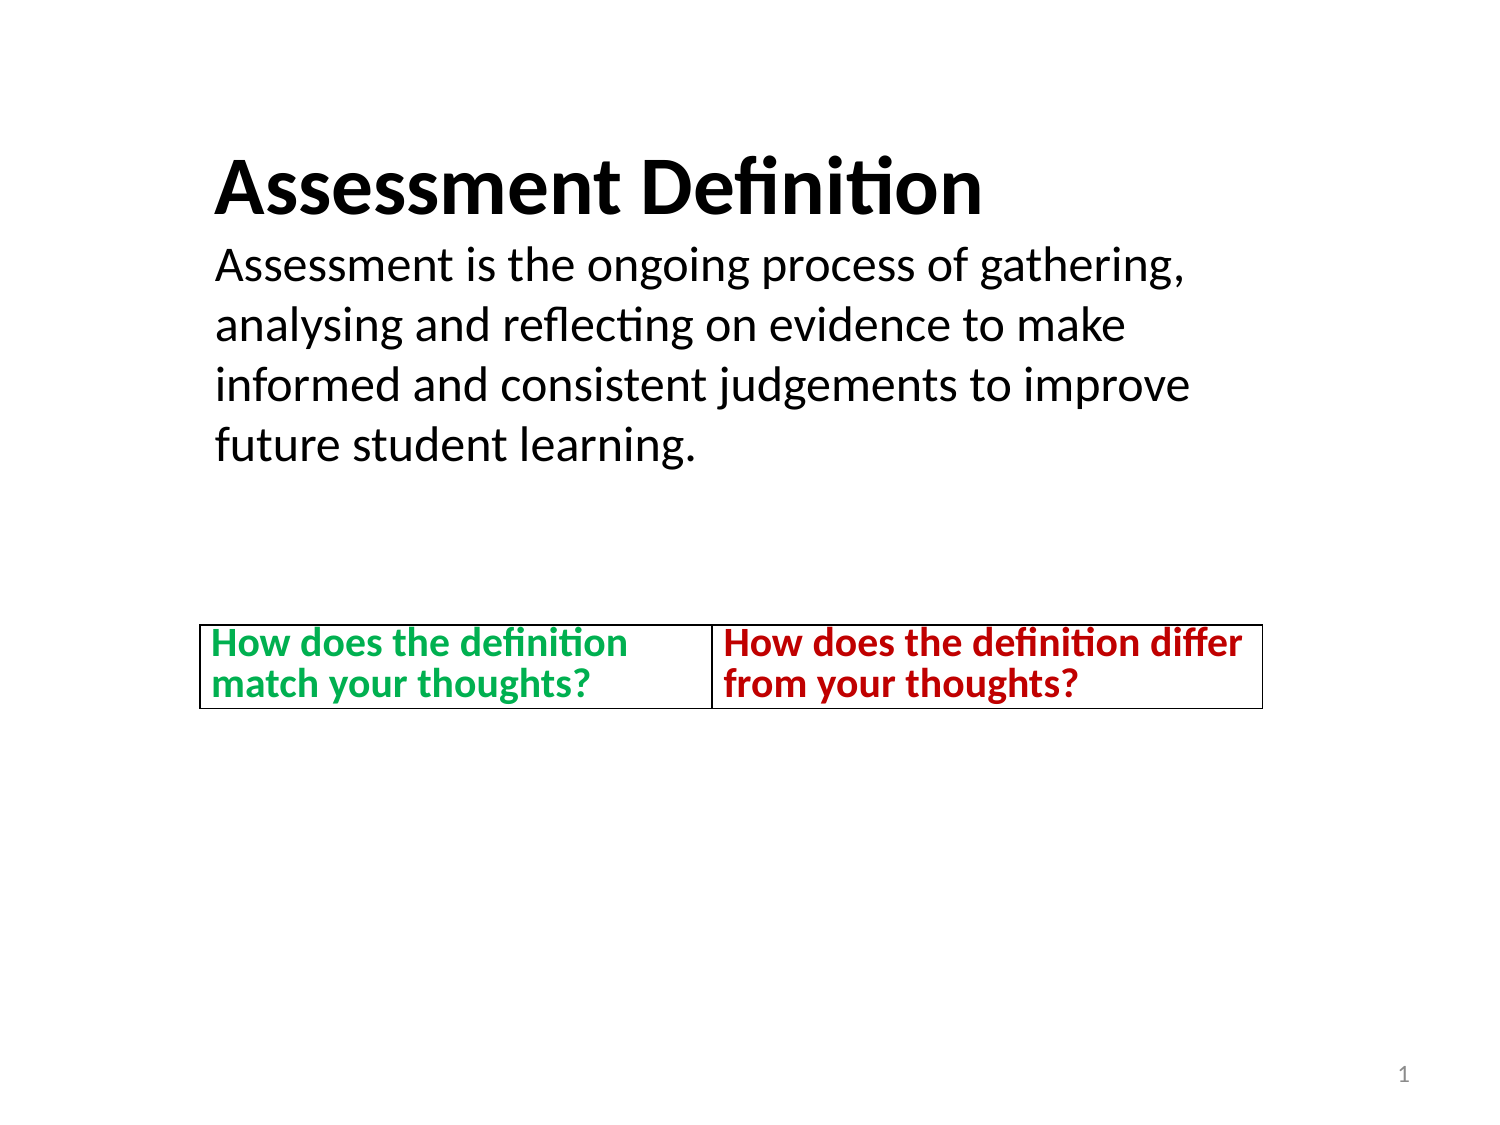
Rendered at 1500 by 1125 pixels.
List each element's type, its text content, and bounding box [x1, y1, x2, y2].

text_box Assessment Definition Assessment is the ongoing process of gathering, analysing and reflecting on evidence to make informed and consistent judgements to improve future student learning. [199, 123, 1263, 539]
table_header How does the definition match your thoughts? [201, 626, 711, 708]
slide_number 1 [1074, 1042, 1425, 1103]
table_header How does the definition differ from your thoughts? [713, 626, 1262, 708]
